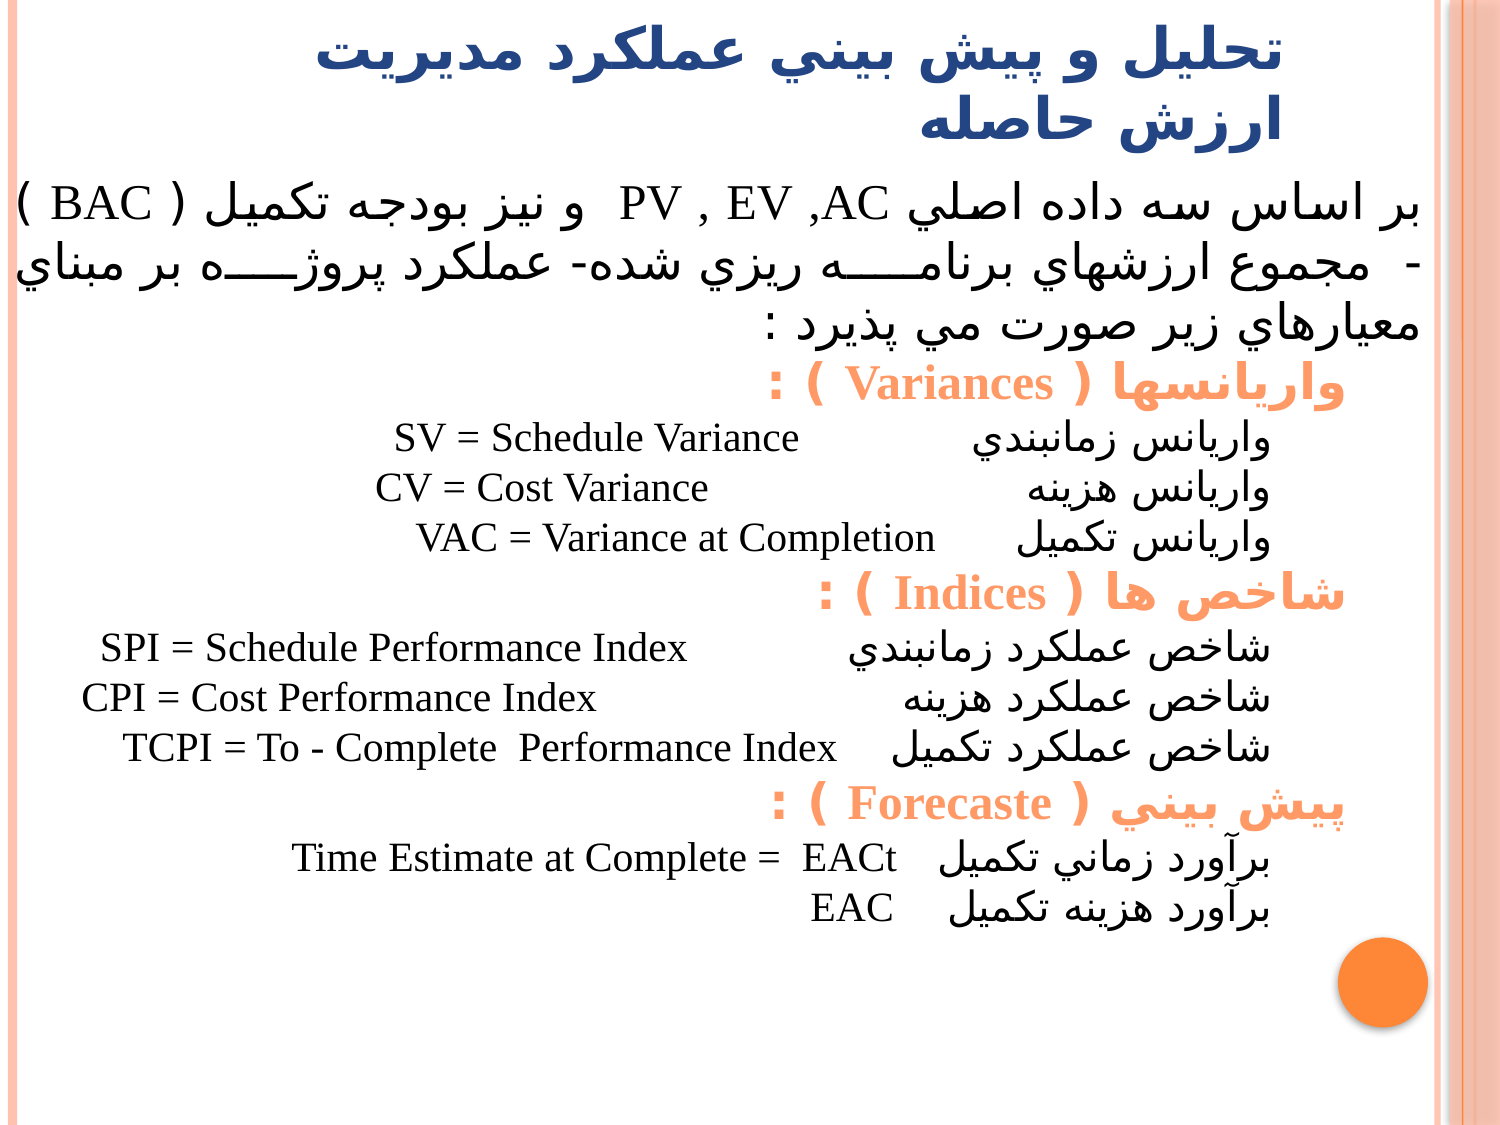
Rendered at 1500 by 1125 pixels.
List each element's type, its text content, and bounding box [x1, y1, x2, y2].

text_box بر اساس سه داده اصلي PV , EV ,AC و نيز بودجه تكميل ( BAC ) - مجموع ارزشهاي برنامه ريزي شده- عملكرد پروژه بر مبناي معيارهاي زير صورت مي پذيرد : واريانسها ( Variances ) : واريانس زمانبندي SV = Schedule Variance واريانس هزينه CV = Cost Variance واريانس تكميل VAC = Variance at Completion شاخص ها ( Indices ) : شاخص عملكرد زمانبندي SPI = Schedule Performance Index شاخص عملكرد هزينه CPI = Cost Performance Index شاخص عملكرد تكميل TCPI = To - Complete Performance Index پيش بيني ( Forecaste ) : برآورد زماني تكميل Time Estimate at Complete = EACt برآورد هزينه تكميل EAC [0, 162, 1438, 1025]
text_box تحليل و پيش بيني عملكرد مديريت ارزش حاصله [174, 0, 1300, 162]
